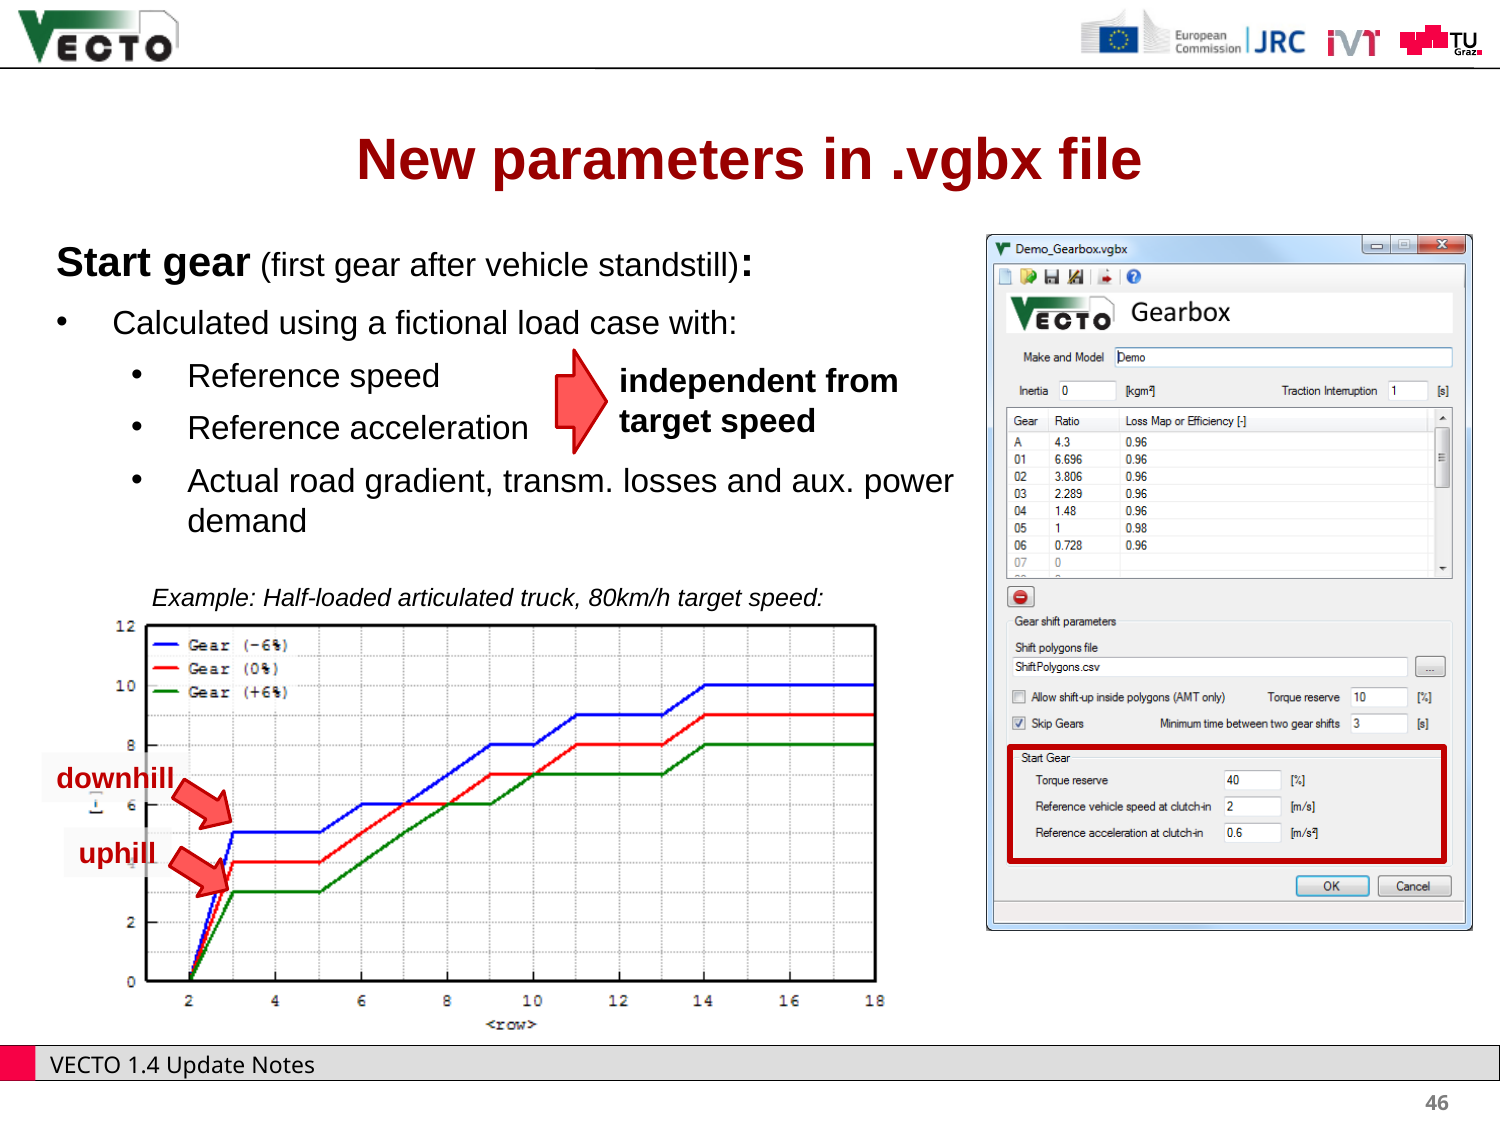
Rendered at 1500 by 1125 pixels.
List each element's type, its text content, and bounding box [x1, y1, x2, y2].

text_box independent from target speed [604, 352, 975, 447]
picture [1080, 7, 1306, 54]
text_box Example: Half-loaded articulated truck, 80km/h target speed: [137, 574, 841, 608]
picture [17, 9, 179, 65]
text_box [556, 349, 604, 454]
picture [1328, 30, 1380, 56]
text_box Start gear (first gear after vehicle standstill): Calculated using a fictional load case with: Reference speed Reference acceleration Actual road gradient, transm. losses and aux. power demand [41, 227, 975, 603]
title New parameters in .vgbx file [0, 127, 1500, 185]
text_box uphill [63, 827, 68, 878]
picture [985, 234, 1473, 931]
picture [73, 610, 900, 1044]
text_box downhill [41, 752, 68, 803]
